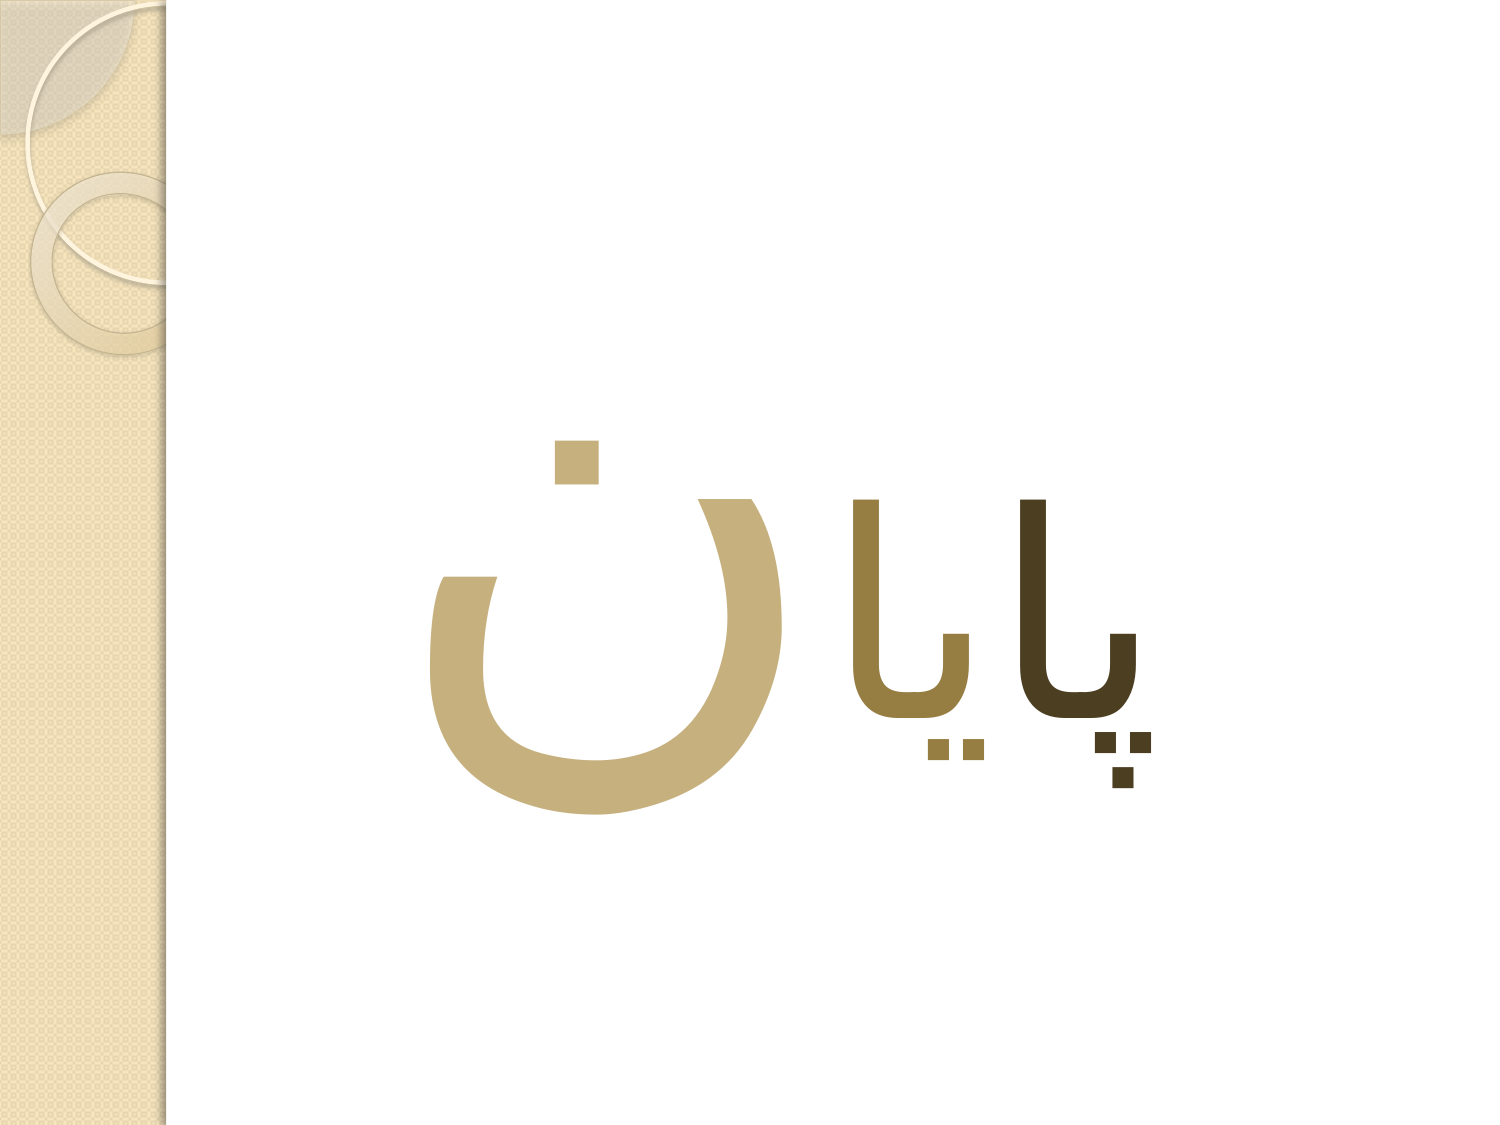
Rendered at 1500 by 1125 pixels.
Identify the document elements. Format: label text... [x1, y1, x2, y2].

title پایان [159, 302, 1390, 657]
